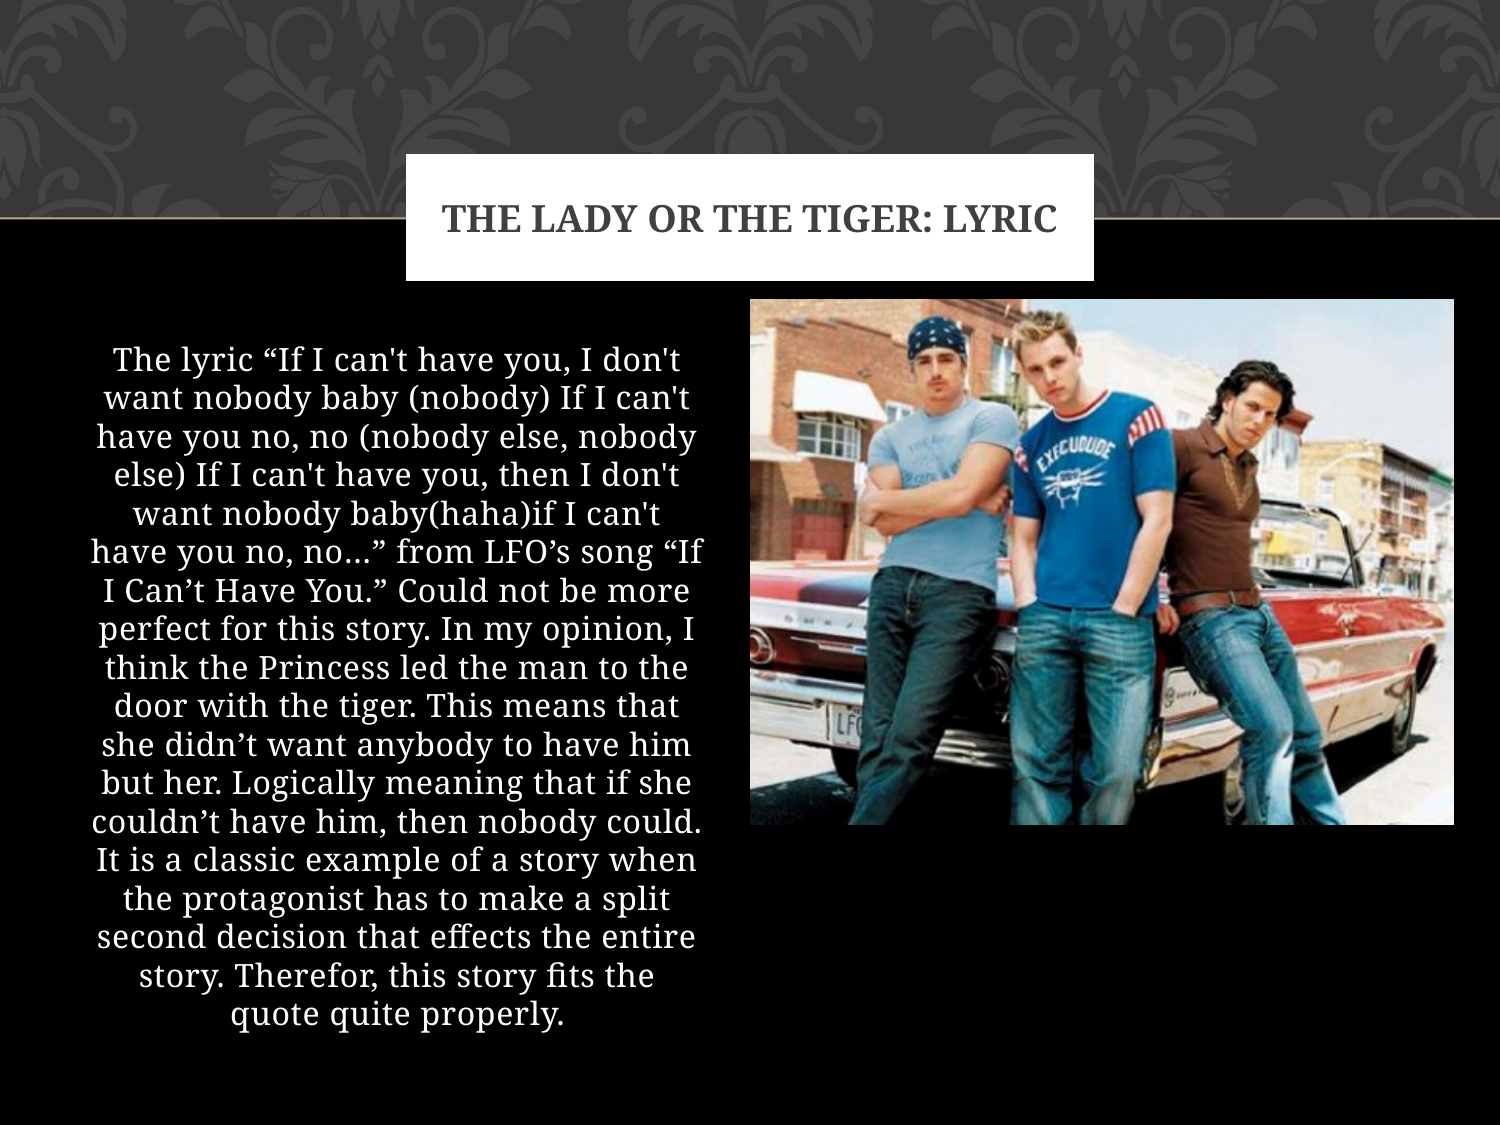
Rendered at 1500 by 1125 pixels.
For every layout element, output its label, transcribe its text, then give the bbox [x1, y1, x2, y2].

title The lady Or the tiger: lyric [406, 154, 1094, 281]
list The lyric “If I can't have you, I don't want nobody baby (nobody) If I can't have you no, no (nobody else, nobody else) If I can't have you, then I don't want nobody baby(haha)if I can't have you no, no…” from LFO’s song “If I Can’t Have You.” Could not be more perfect for this story. In my opinion, I think the Princess led the man to the door with the tiger. This means that she didn’t want anybody to have him but her. Logically meaning that if she couldn’t have him, then nobody could. It is a classic example of a story when the protagonist has to make a split second decision that effects the entire story. Therefor, this story fits the quote quite properly. [75, 331, 721, 1086]
picture [749, 299, 1454, 826]
